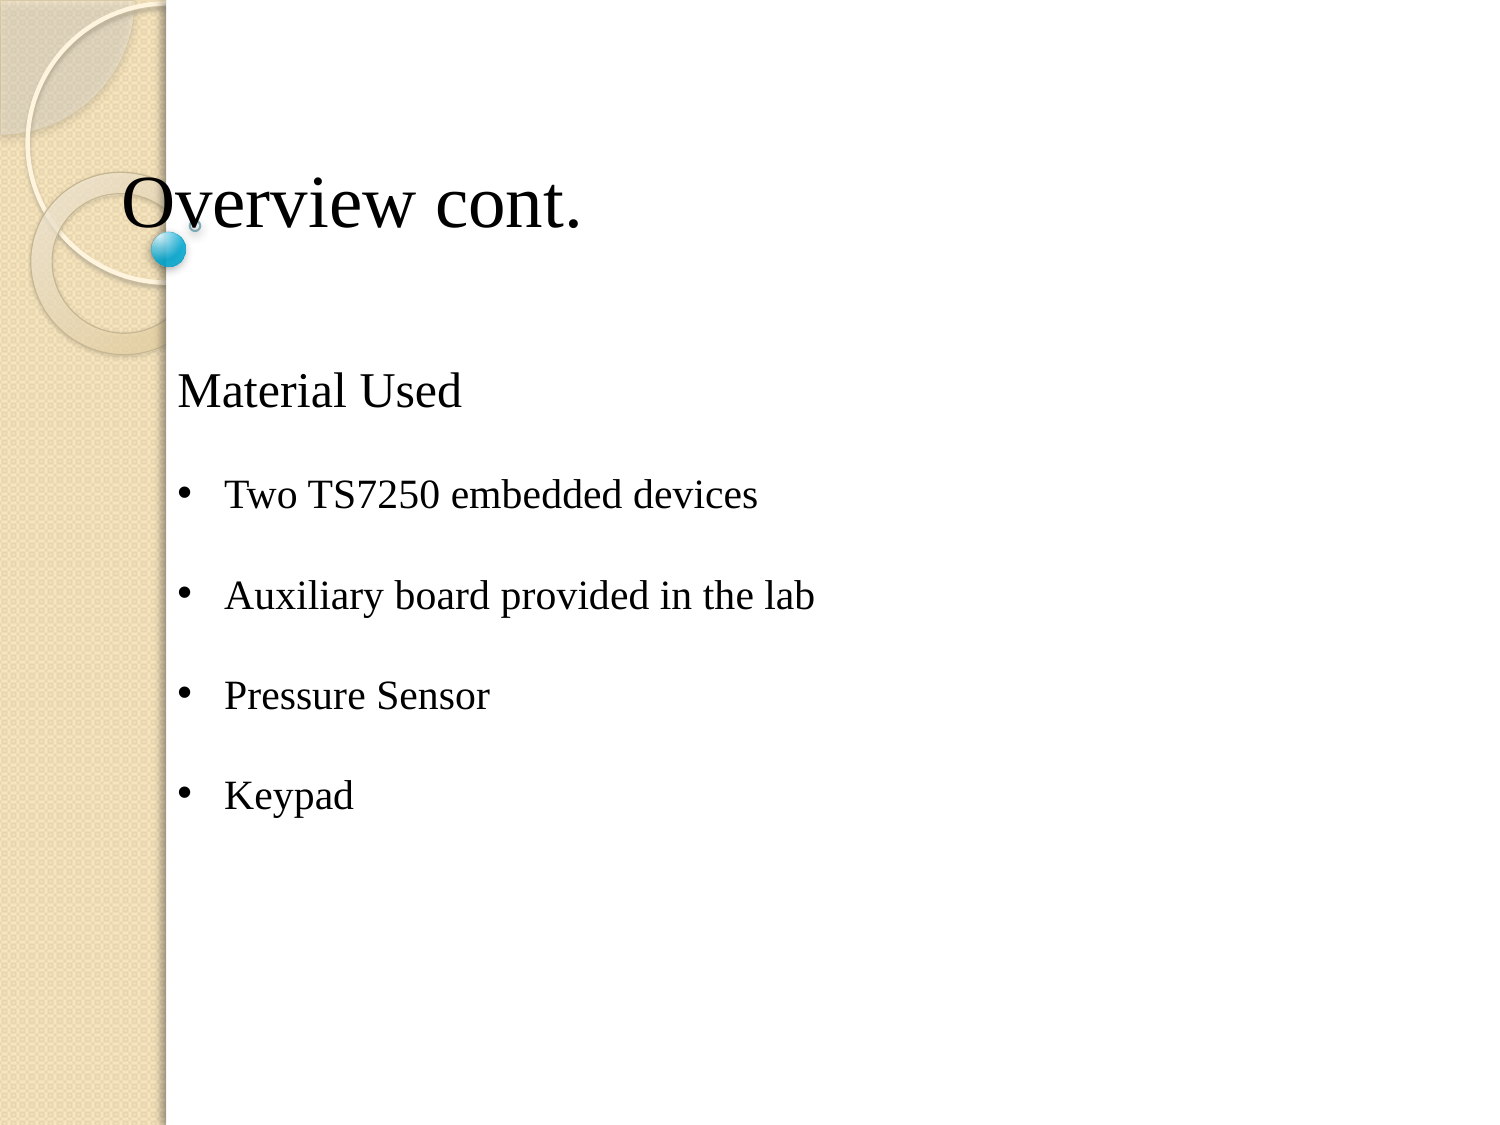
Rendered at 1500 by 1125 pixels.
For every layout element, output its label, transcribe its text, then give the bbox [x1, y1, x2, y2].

title Overview cont. [106, 112, 1382, 250]
text_box Material Used Two TS7250 embedded devices Auxiliary board provided in the lab Pressure Sensor Keypad [162, 349, 1288, 870]
